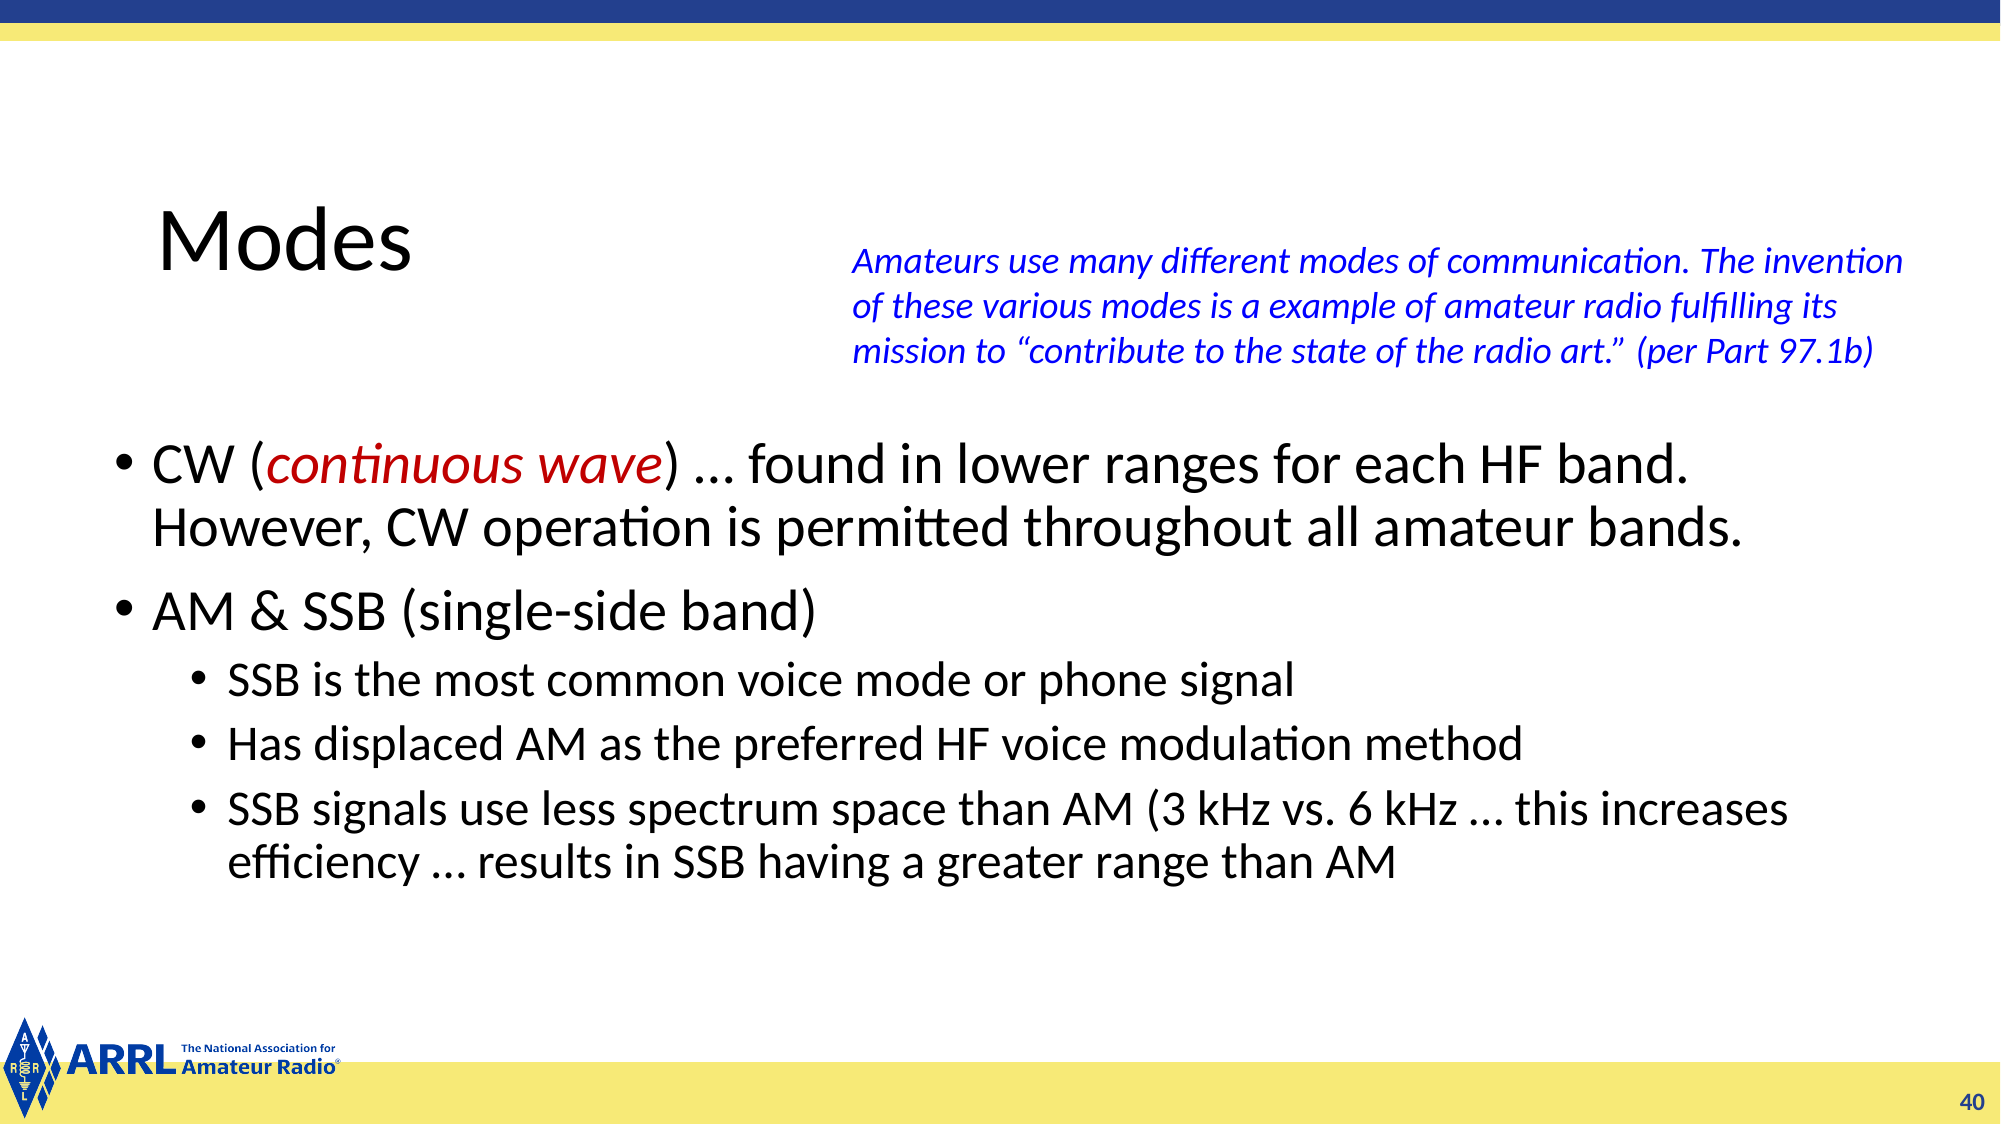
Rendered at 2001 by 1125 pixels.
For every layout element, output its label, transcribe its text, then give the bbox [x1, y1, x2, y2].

title Modes [141, 183, 542, 328]
picture [1, 1015, 342, 1121]
text_box Amateurs use many different modes of communication. The invention of these various modes is a example of amateur radio fulfilling its mission to “contribute to the state of the radio art.” (per Part 97.1b) [837, 228, 1938, 379]
list CW (continuous wave) … found in lower ranges for each HF band. However, CW operation is permitted throughout all amateur bands. AM & SSB (single-side band) SSB is the most common voice mode or phone signal Has displaced AM as the preferred HF voice modulation method SSB signals use less spectrum space than AM (3 kHz vs. 6 kHz … this increases efficiency … results in SSB having a greater range than AM [99, 425, 1900, 1113]
